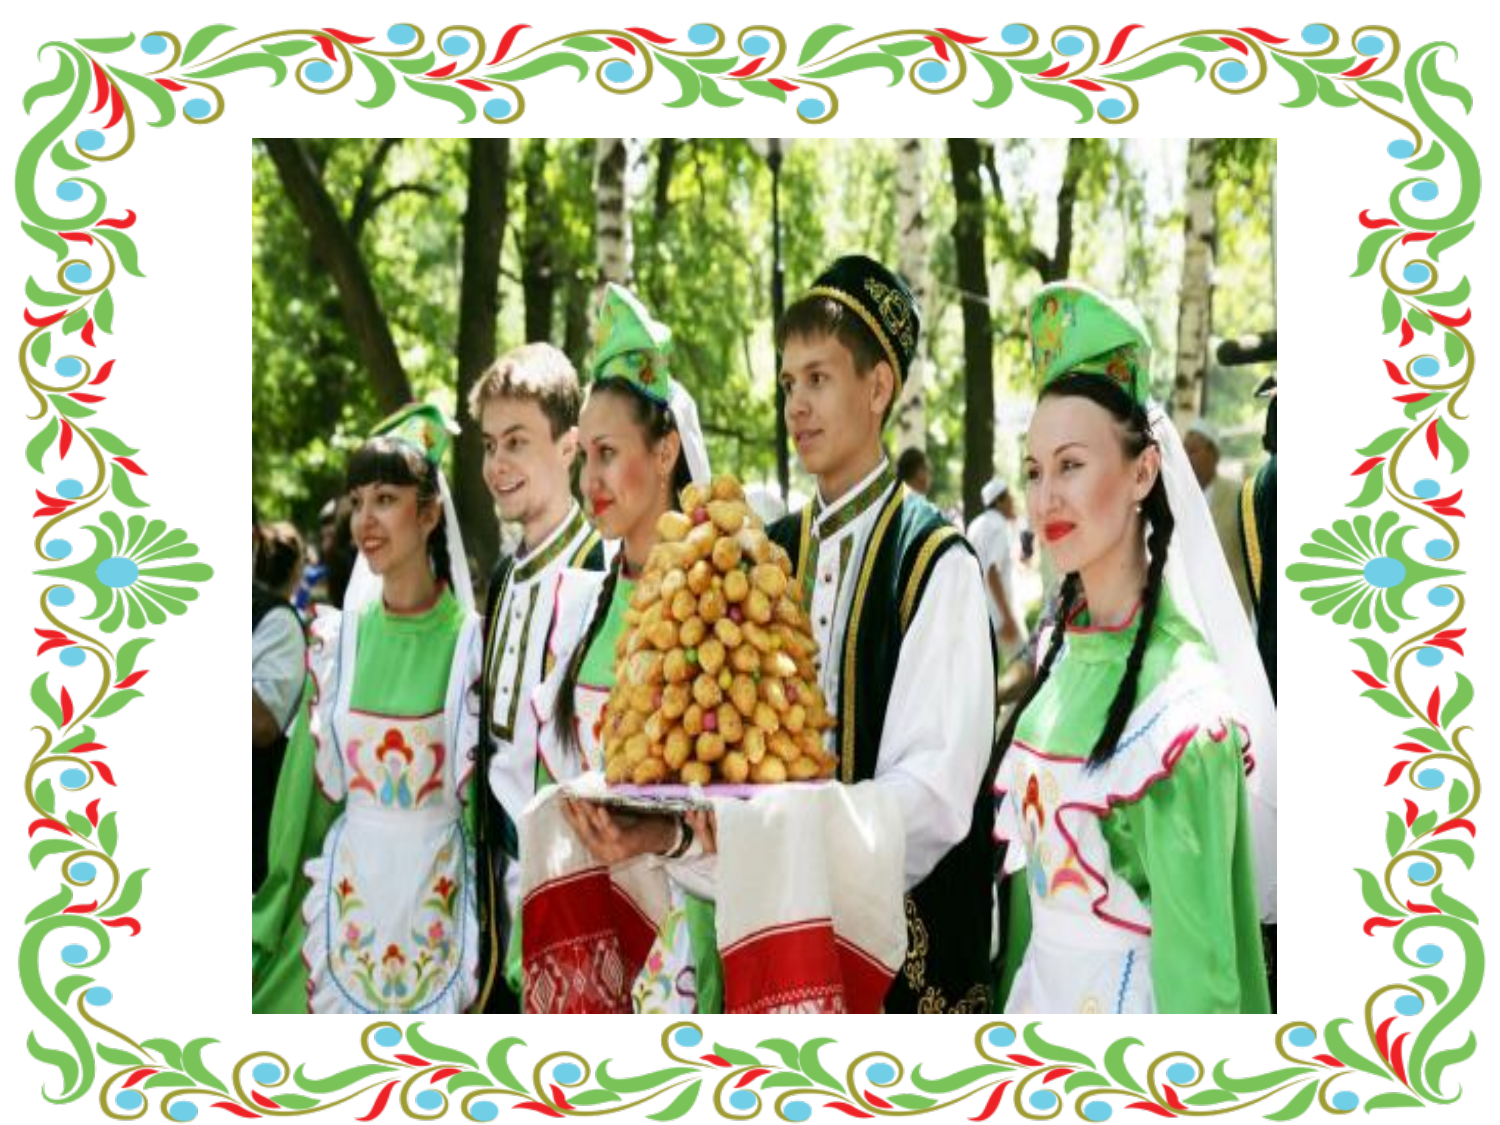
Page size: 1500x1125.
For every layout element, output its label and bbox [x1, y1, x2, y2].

picture [14, 21, 1486, 1125]
list [252, 138, 1277, 1014]
